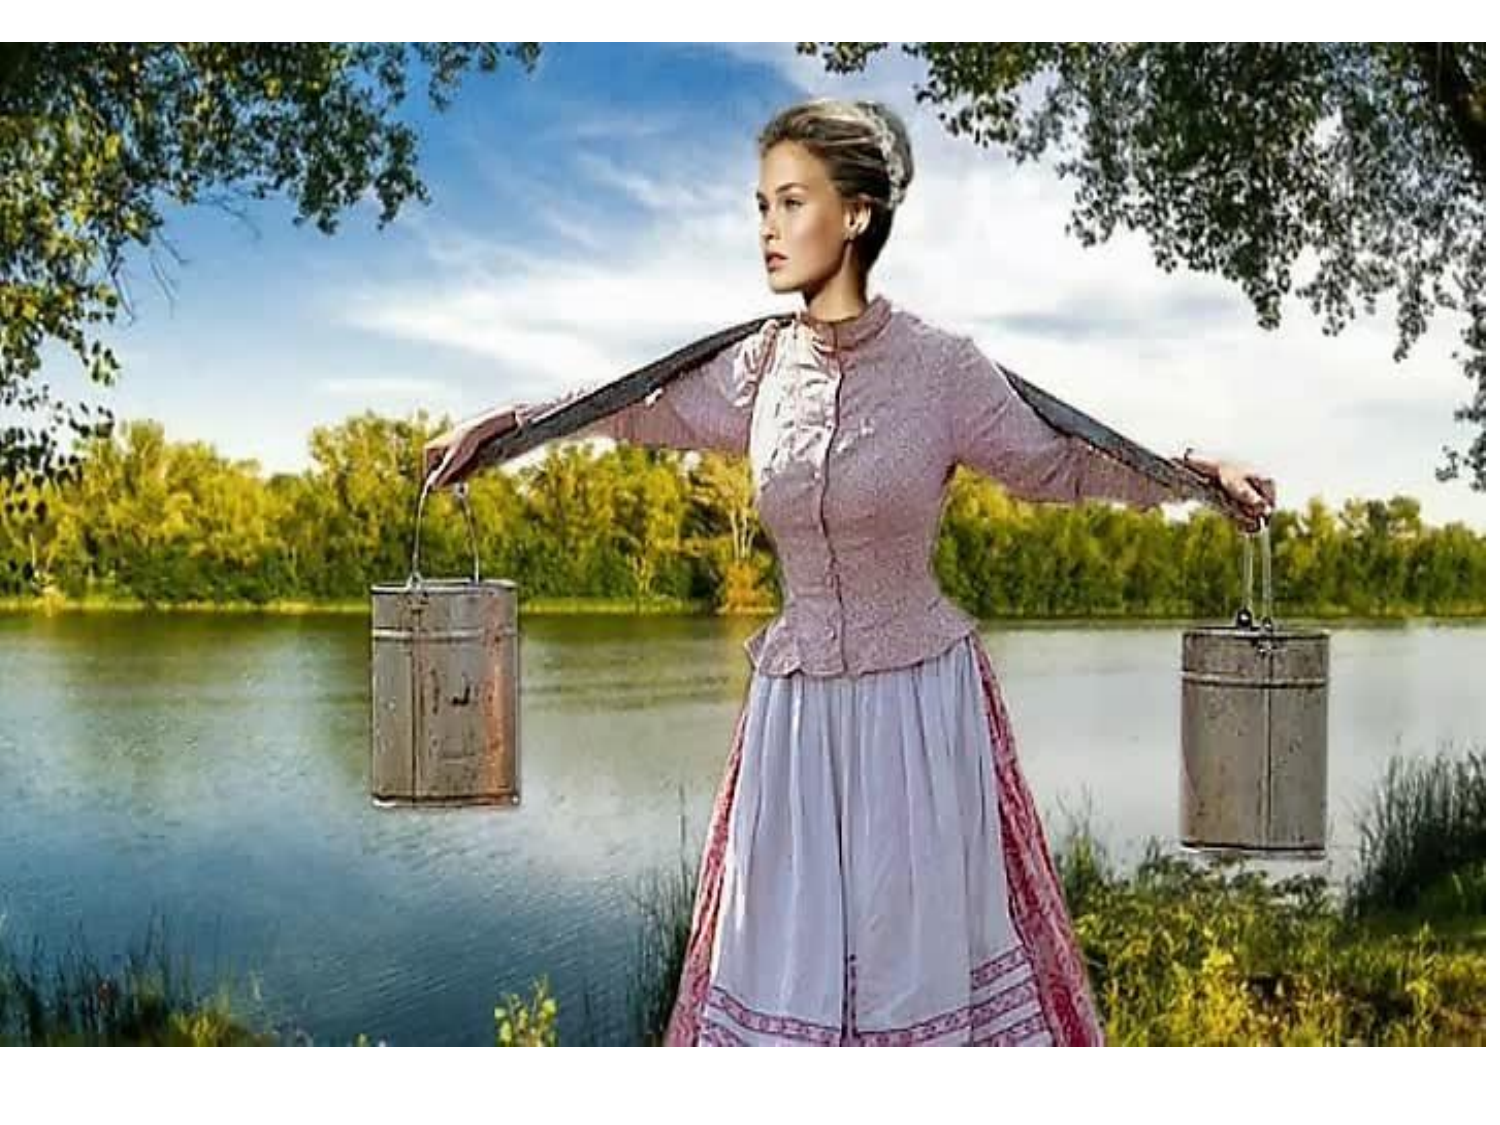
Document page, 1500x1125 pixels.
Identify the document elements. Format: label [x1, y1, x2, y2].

picture [0, 42, 1486, 1047]
